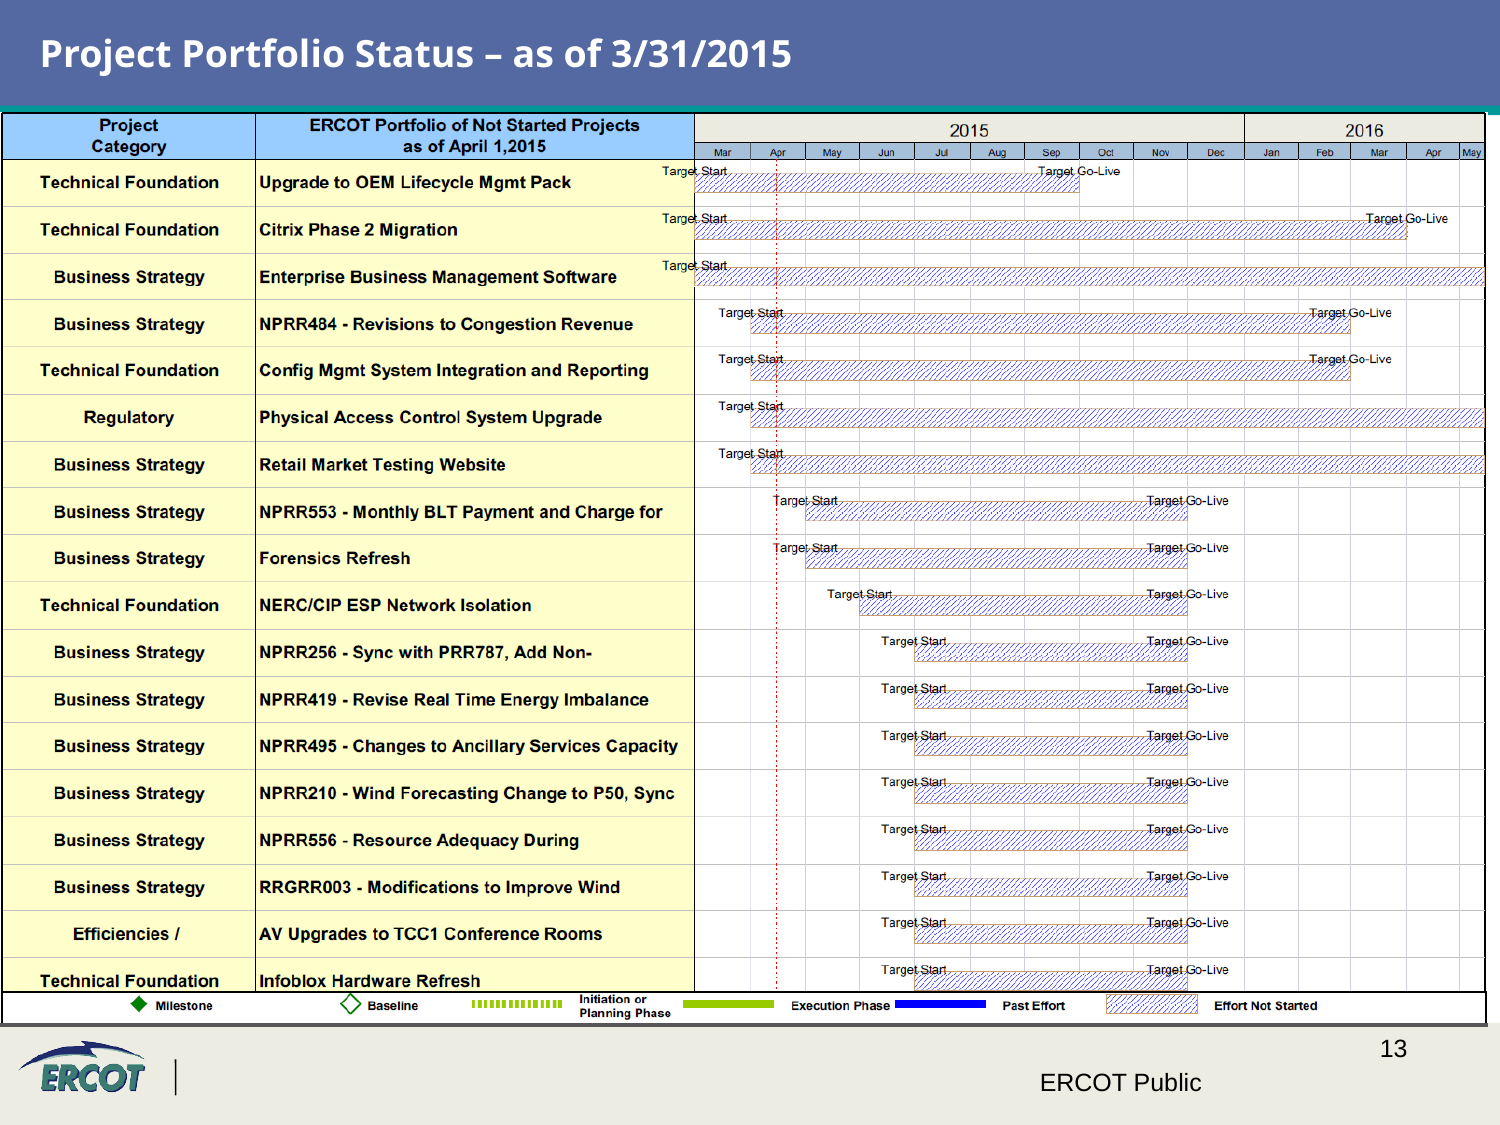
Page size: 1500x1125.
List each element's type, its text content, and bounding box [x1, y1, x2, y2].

footer ERCOT Public [1025, 1059, 1438, 1125]
text_box [24, 22, 1450, 85]
picture [0, 112, 1488, 1027]
picture [10, 1031, 151, 1111]
text_box Project Portfolio Status – as of 3/31/2015 [24, 30, 1163, 106]
